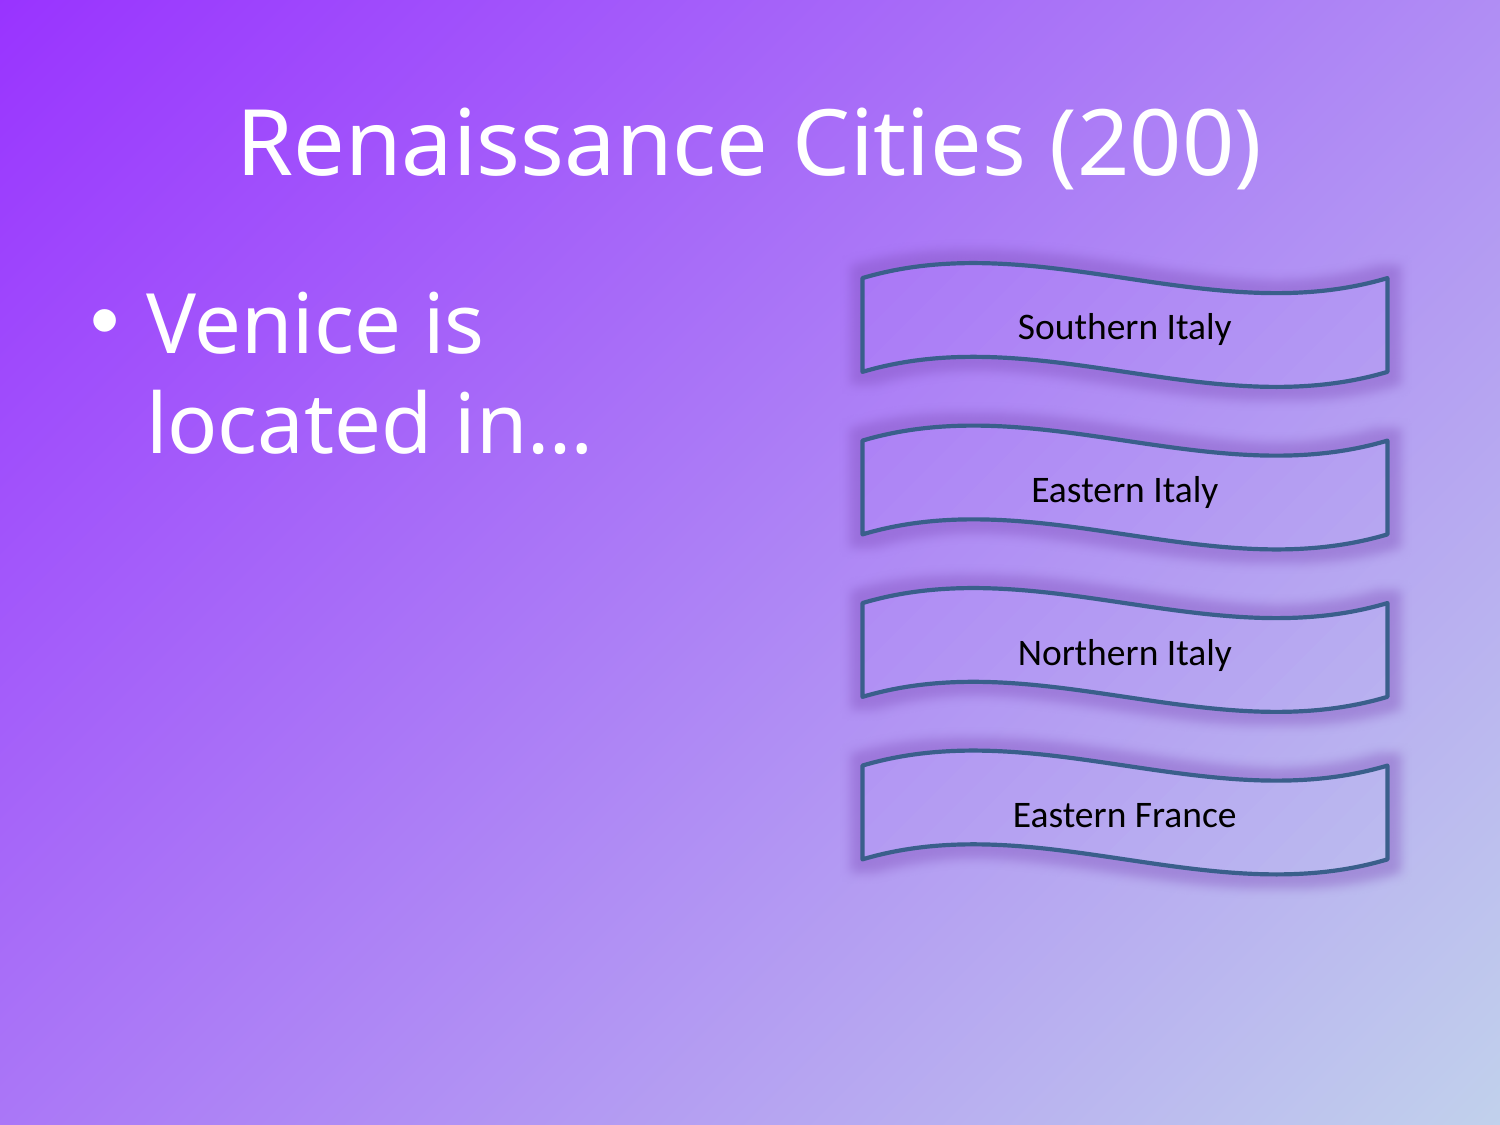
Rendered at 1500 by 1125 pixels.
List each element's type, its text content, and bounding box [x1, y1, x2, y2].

text_box Eastern France [860, 748, 1390, 877]
list Venice is located in… [75, 262, 738, 1005]
text_box Southern Italy [860, 260, 1390, 390]
text_box Eastern Italy [860, 423, 1390, 552]
text_box Northern Italy [860, 585, 1390, 714]
title Renaissance Cities (200) [75, 45, 1425, 233]
